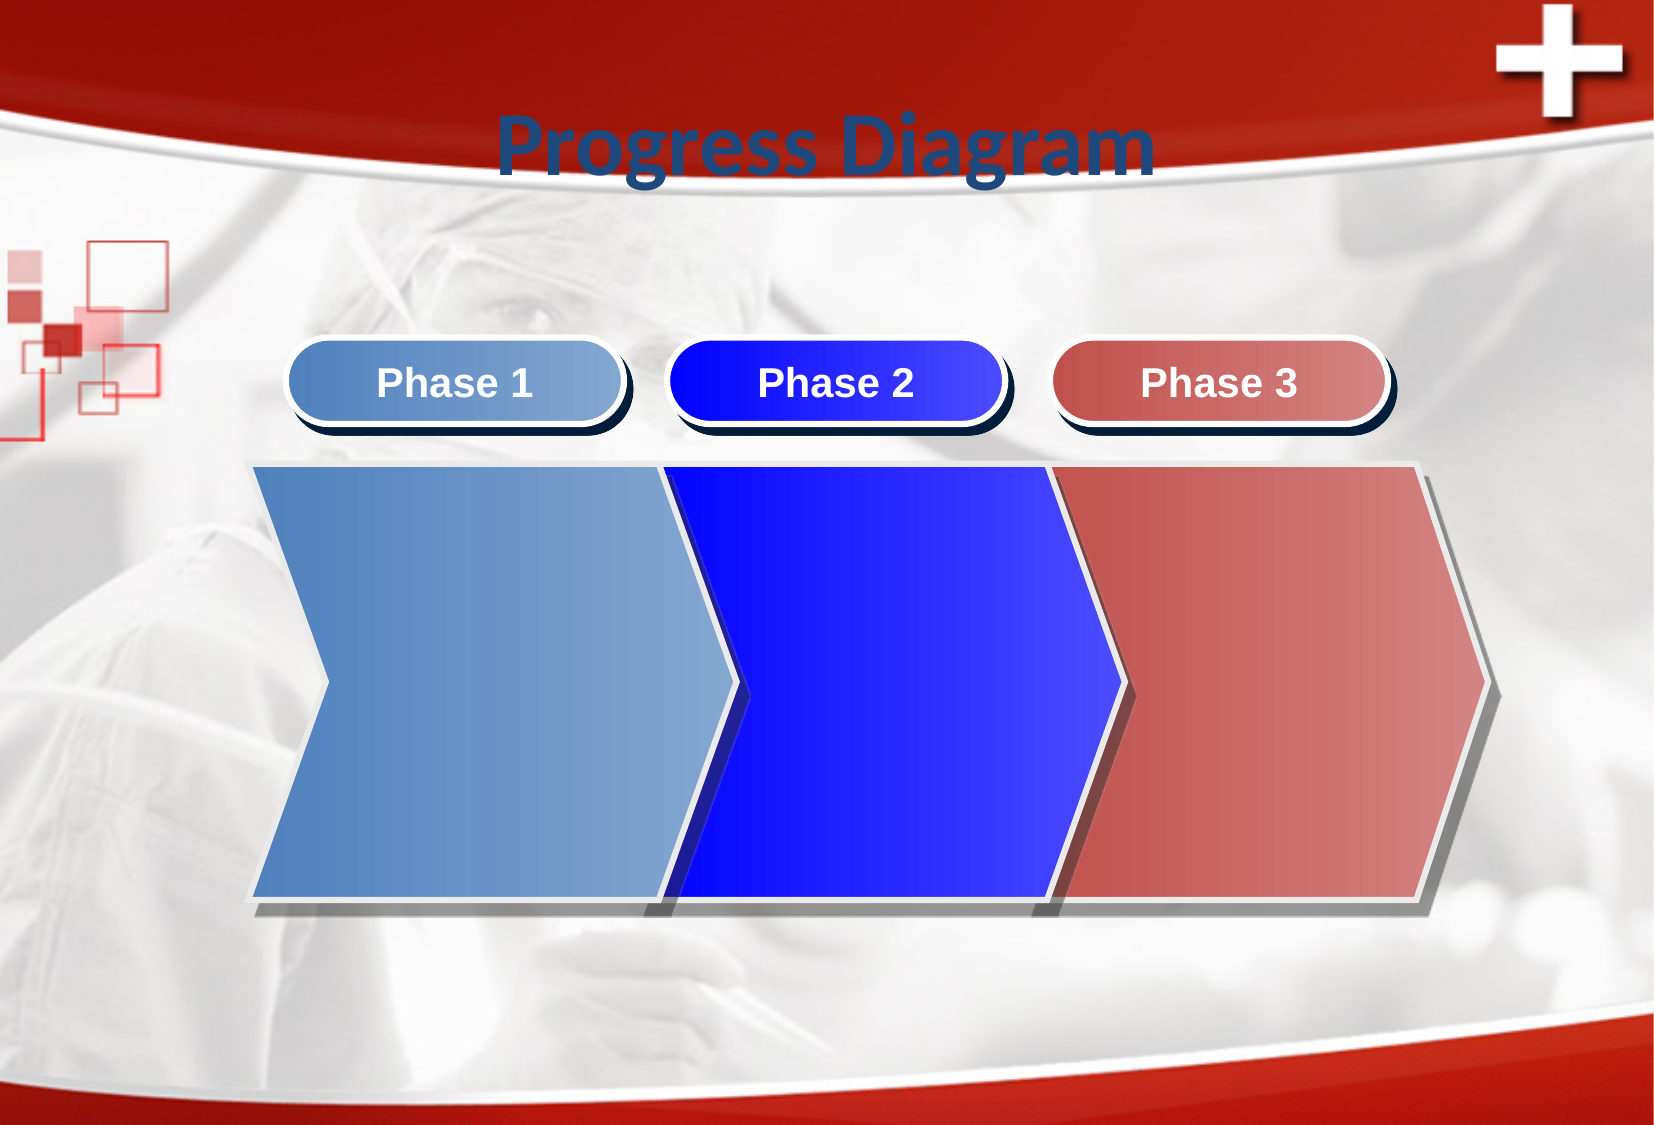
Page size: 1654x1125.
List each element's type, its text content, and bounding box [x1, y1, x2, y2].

title Progress Diagram [82, 44, 1572, 233]
picture [0, 0, 1654, 1125]
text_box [247, 337, 1489, 901]
